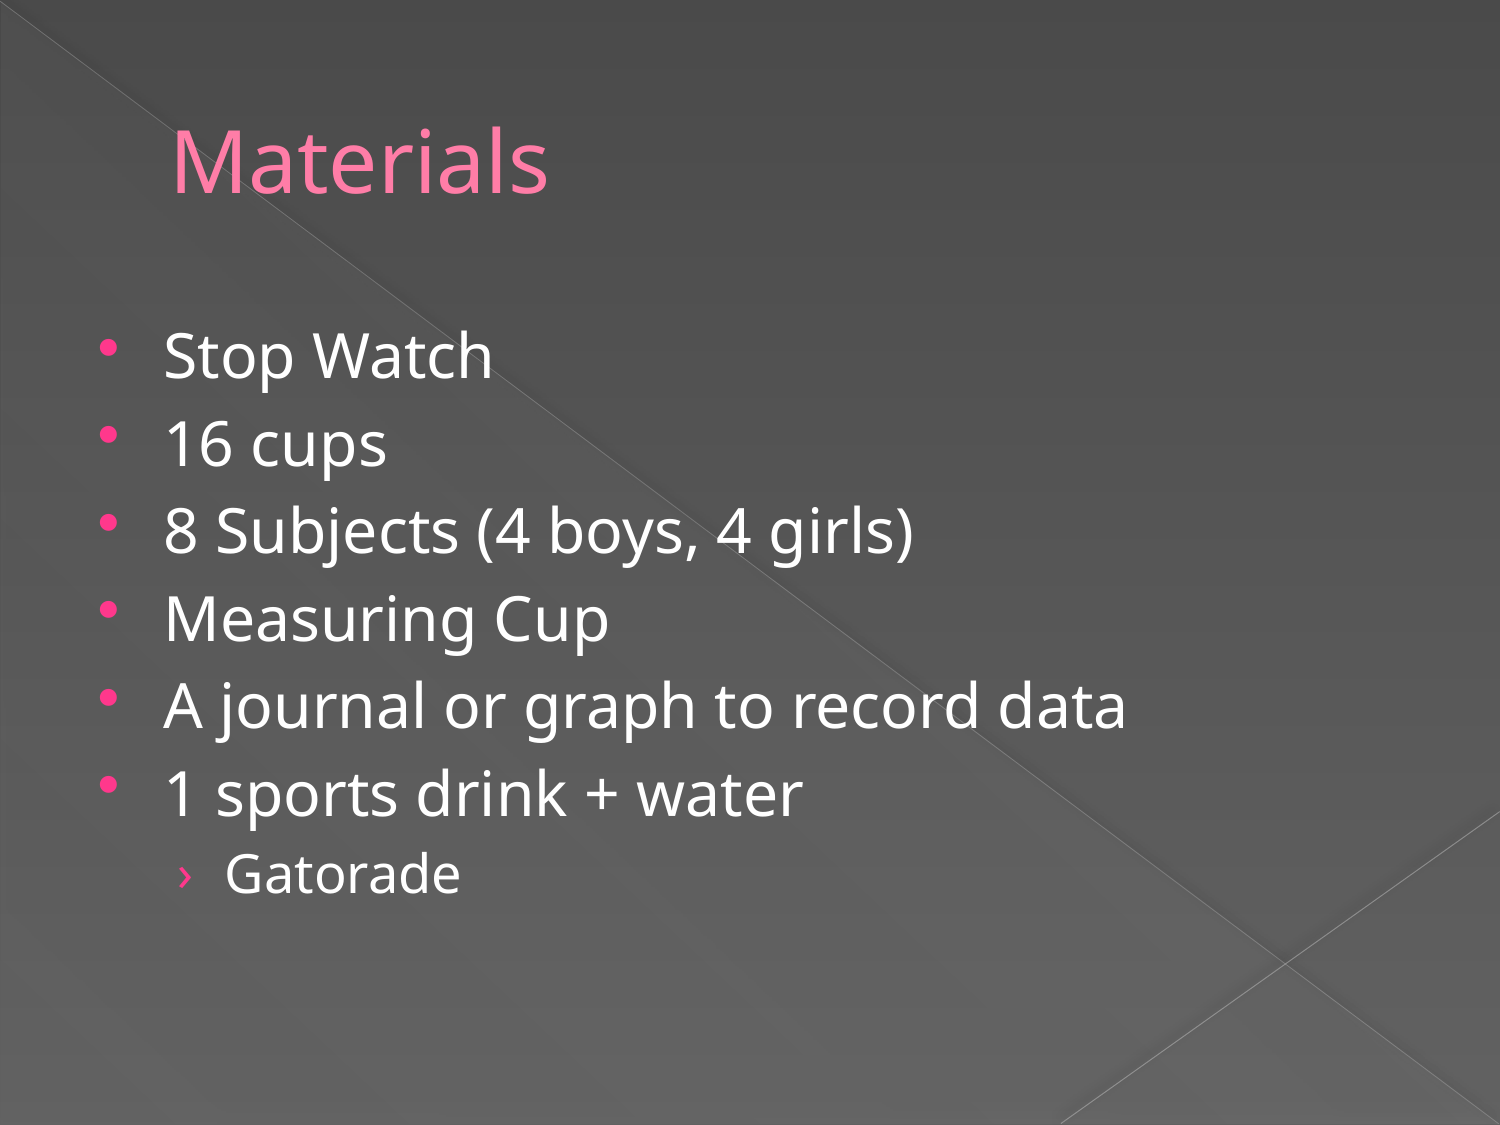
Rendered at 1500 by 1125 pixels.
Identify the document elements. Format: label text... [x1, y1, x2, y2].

list Stop Watch 16 cups 8 Subjects (4 boys, 4 girls) Measuring Cup A journal or graph to record data 1 sports drink + water Gatorade [75, 308, 1425, 1059]
title Materials [75, 43, 1425, 274]
